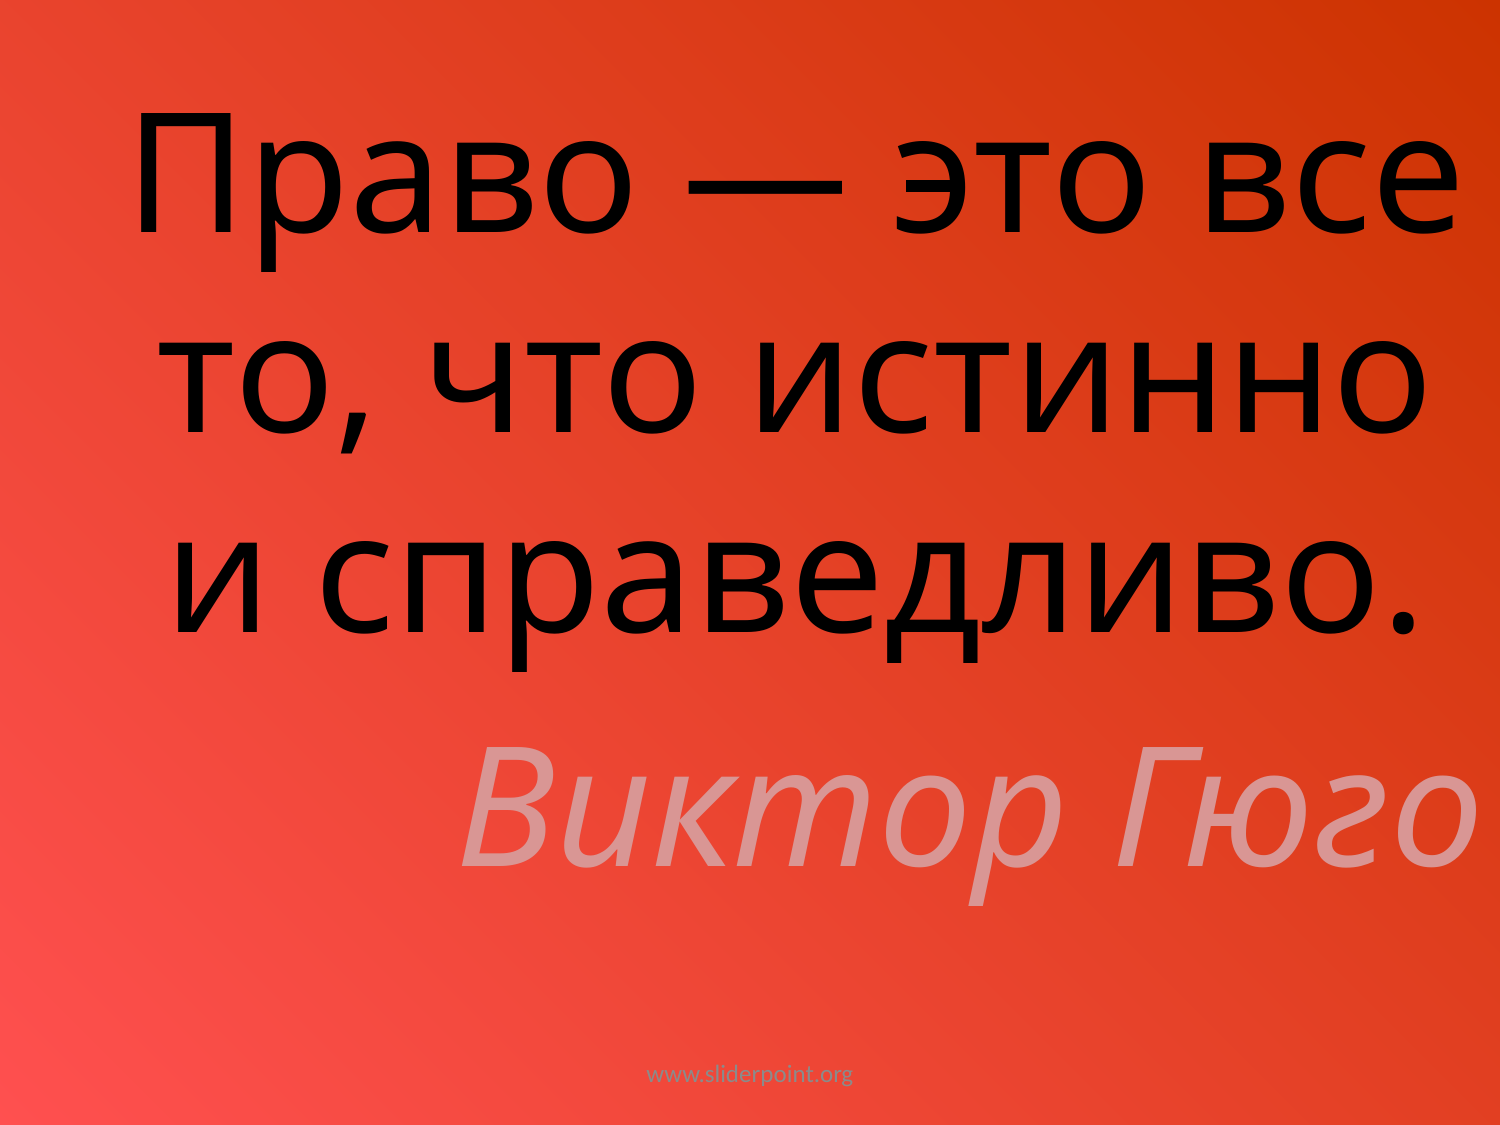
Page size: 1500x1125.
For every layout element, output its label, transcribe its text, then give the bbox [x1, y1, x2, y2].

list Право — это все то, что истинно и справедливо. Виктор Гюго [35, 58, 1500, 1125]
footer www.sliderpoint.org [512, 1042, 988, 1103]
